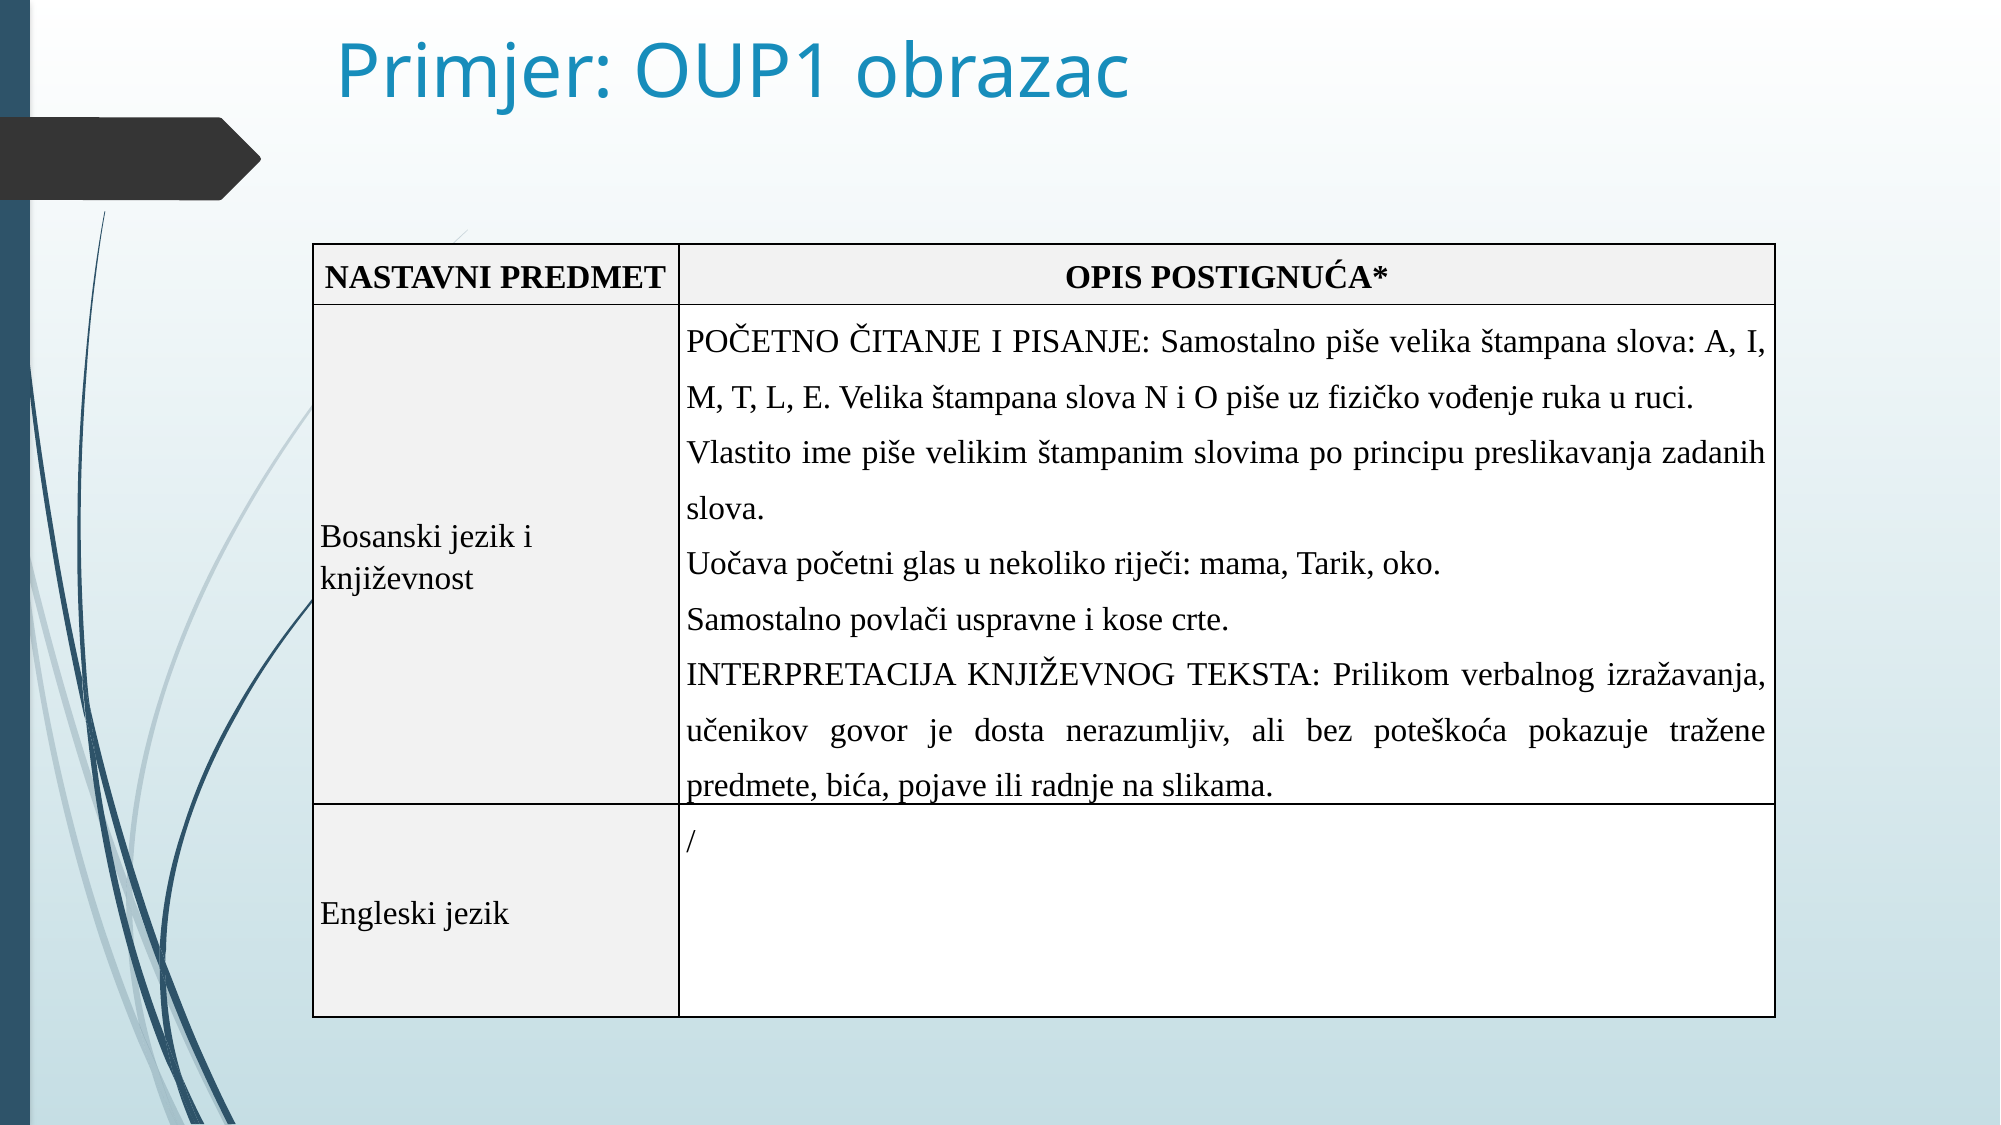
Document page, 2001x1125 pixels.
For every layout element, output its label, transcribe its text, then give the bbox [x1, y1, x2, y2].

table_cell / [680, 805, 1774, 1016]
table_cell POČETNO ČITANJE I PISANJE: Samostalno piše velika štampana slova: A, I, M, T, L, E. Velika štampana slova N i O piše uz fizičko vođenje ruka u ruci. Vlastito ime piše velikim štampanim slovima po principu preslikavanja zadanih slova. Uočava početni glas u nekoliko riječi: mama, Tarik, oko. Samostalno povlači uspravne i kose crte. INTERPRETACIJA KNJIŽEVNOG TEKSTA: Prilikom verbalnog izražavanja, učenikov govor je dosta nerazumljiv, ali bez poteškoća pokazuje tražene predmete, bića, pojave ili radnje na slikama. [680, 305, 1774, 803]
table_cell Bosanski jezik i književnost [314, 305, 678, 803]
table_header NASTAVNI PREDMET [314, 245, 678, 304]
table_cell Engleski jezik [314, 805, 678, 1016]
table_header OPIS POSTIGNUĆA* [680, 245, 1774, 304]
title Primjer: OUP1 obrazac [320, 15, 1783, 226]
